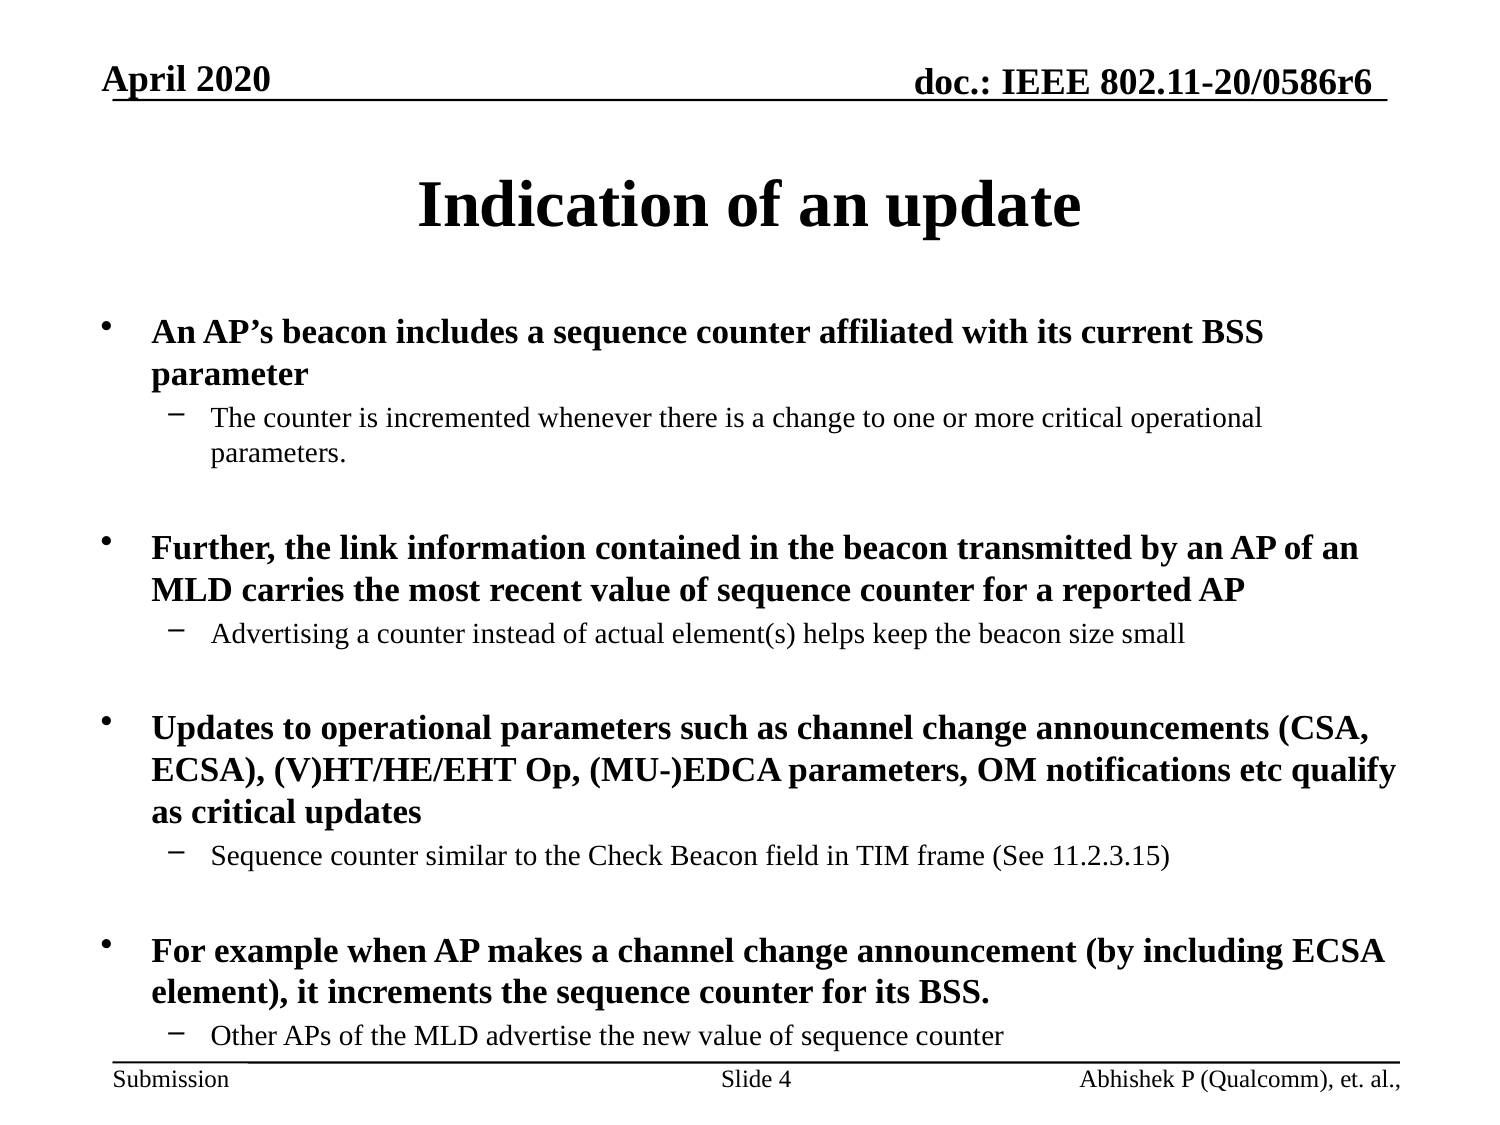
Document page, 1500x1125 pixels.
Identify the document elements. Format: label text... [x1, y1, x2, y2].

title Indication of an update [112, 112, 1388, 288]
footer Abhishek P (Qualcomm), et. al., [949, 1061, 1402, 1093]
list An AP’s beacon includes a sequence counter affiliated with its current BSS parameter The counter is incremented whenever there is a change to one or more critical operational parameters. Further, the link information contained in the beacon transmitted by an AP of an MLD carries the most recent value of sequence counter for a reported AP Advertising a counter instead of actual element(s) helps keep the beacon size small Updates to operational parameters such as channel change announcements (CSA, ECSA), (V)HT/HE/EHT Op, (MU-)EDCA parameters, OM notifications etc qualify as critical updates Sequence counter similar to the Check Beacon field in TIM frame (See 11.2.3.15) For example when AP makes a channel change announcement (by including ECSA element), it increments the sequence counter for its BSS. Other APs of the MLD advertise the new value of sequence counter [85, 300, 1415, 1063]
slide_number Slide 4 [712, 1061, 801, 1093]
